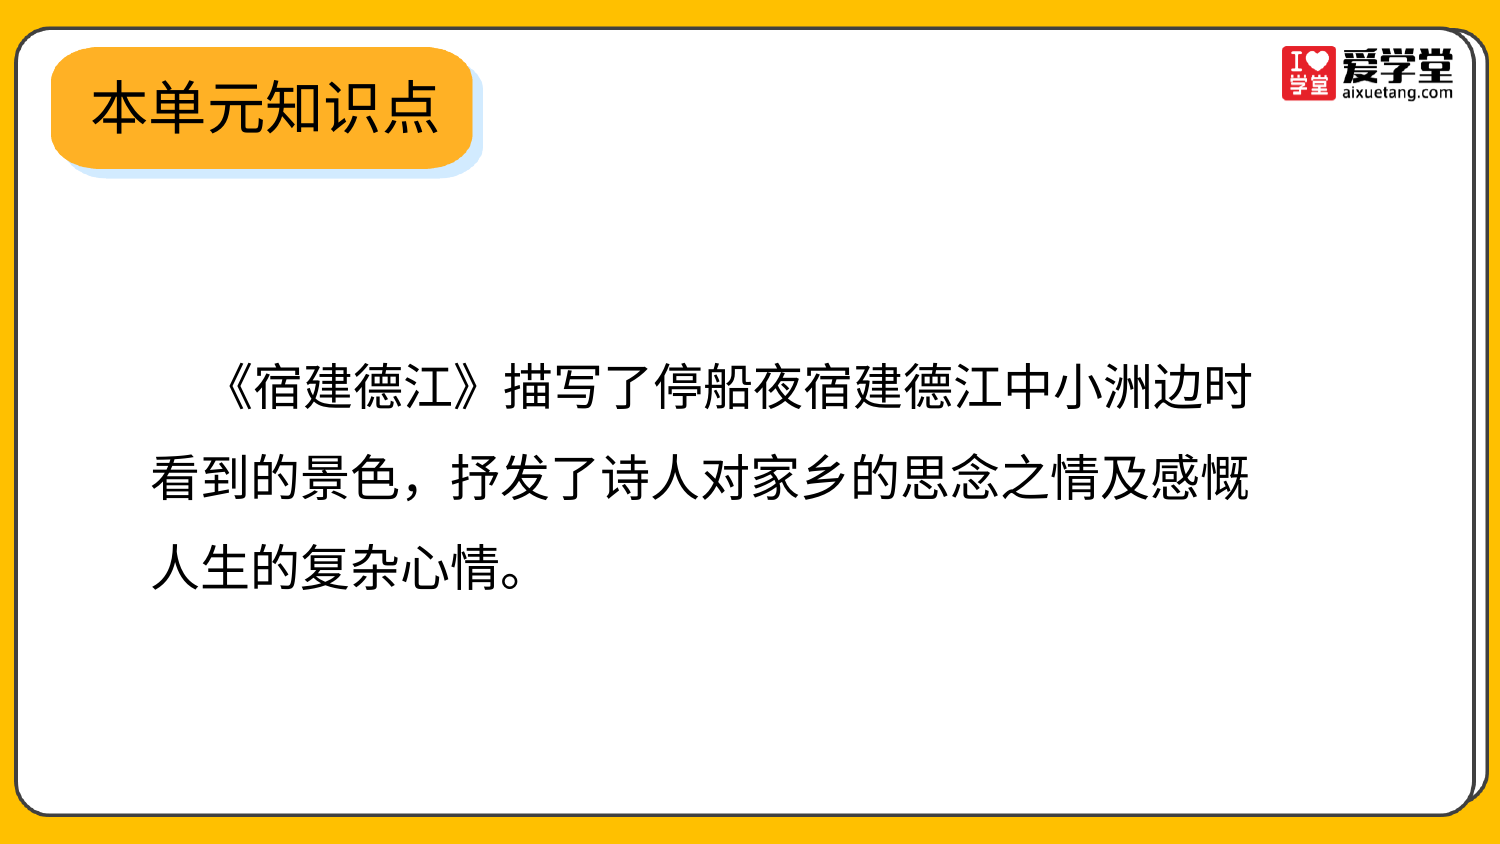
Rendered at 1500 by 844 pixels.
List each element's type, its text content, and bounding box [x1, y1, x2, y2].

picture [0, 0, 1500, 844]
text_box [51, 47, 483, 179]
text_box 《宿建德江》描写了停船夜宿建德江中小洲边时看到的景色，抒发了诗人对家乡的思念之情及感慨人生的复杂心情。 [139, 306, 1304, 603]
